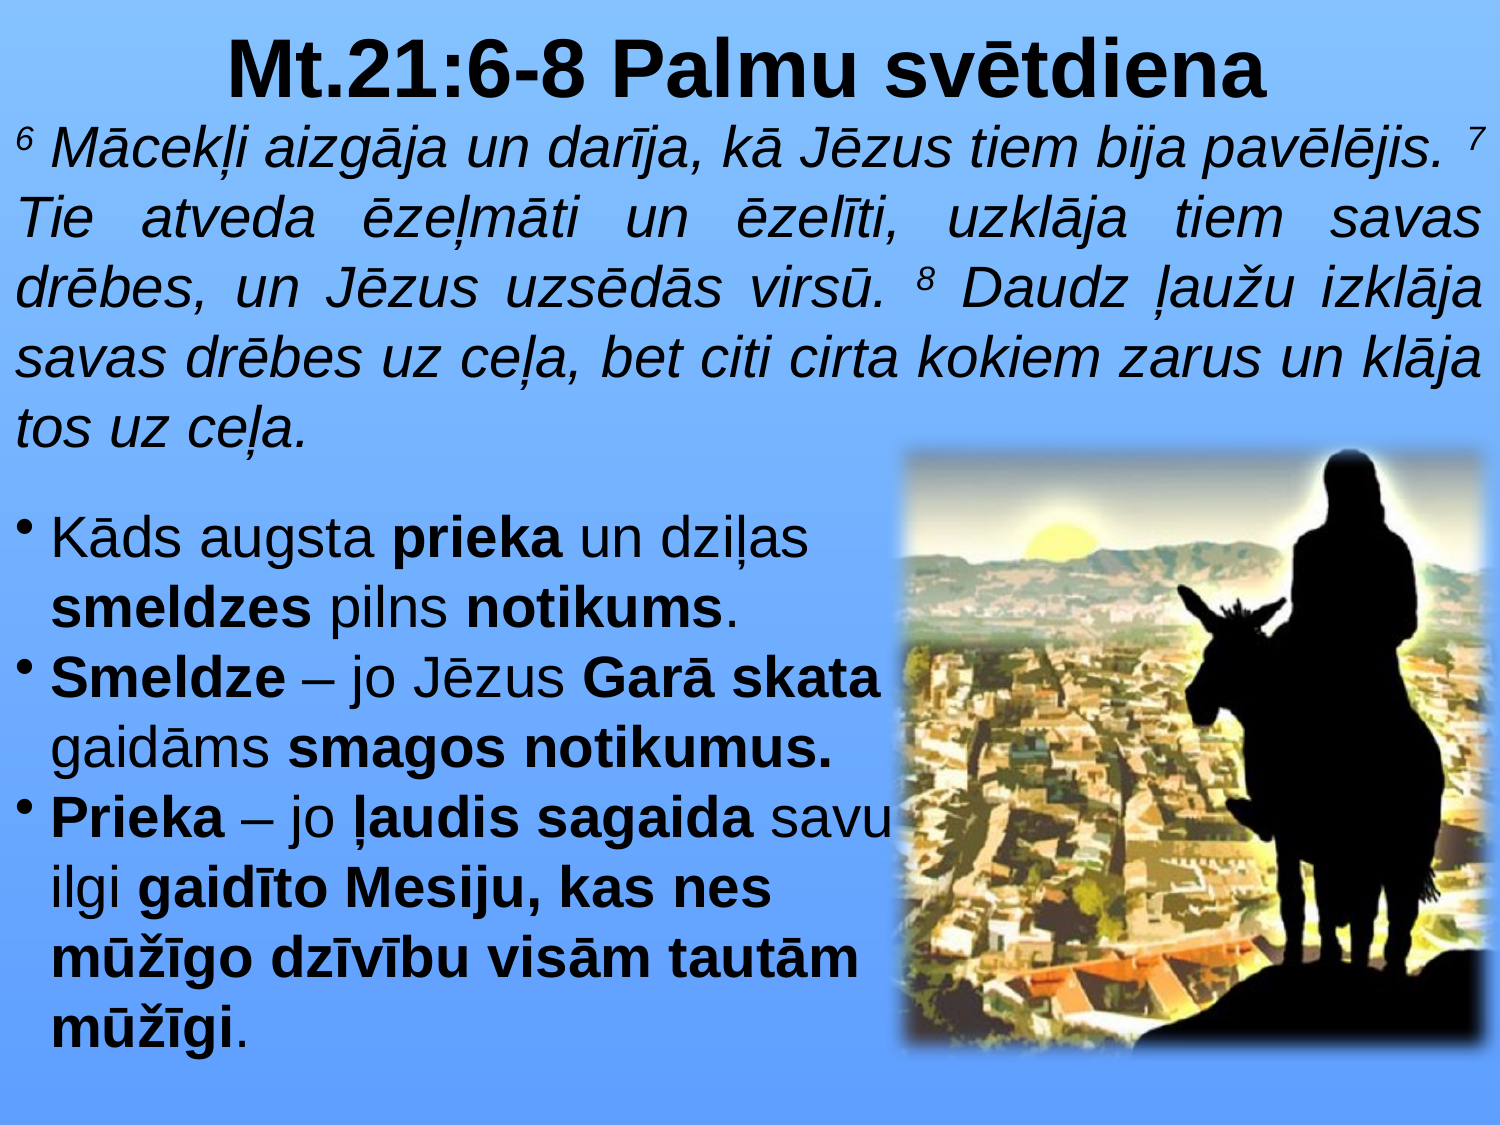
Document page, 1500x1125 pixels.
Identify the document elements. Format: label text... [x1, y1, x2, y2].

title Mt.21:6-8 Palmu svētdiena [29, 0, 1466, 153]
text_box Kāds augsta prieka un dziļas smeldzes pilns notikums. Smeldze – jo Jēzus Garā skata gaidāms smagos notikumus. Prieka – jo ļaudis sagaida savu ilgi gaidīto Mesiju, kas nes mūžīgo dzīvību visām tautām mūžīgi. [0, 491, 881, 1067]
picture [885, 432, 1500, 1063]
list 6 Mācekļi aizgāja un darīja, kā Jēzus tiem bija pavēlējis. 7 Tie atveda ēzeļmāti un ēzelīti, uzklāja tiem savas drēbes, un Jēzus uzsēdās virsū. 8 Daudz ļaužu izklāja savas drēbes uz ceļa, bet citi cirta kokiem zarus un klāja tos uz ceļa. [0, 101, 1500, 280]
